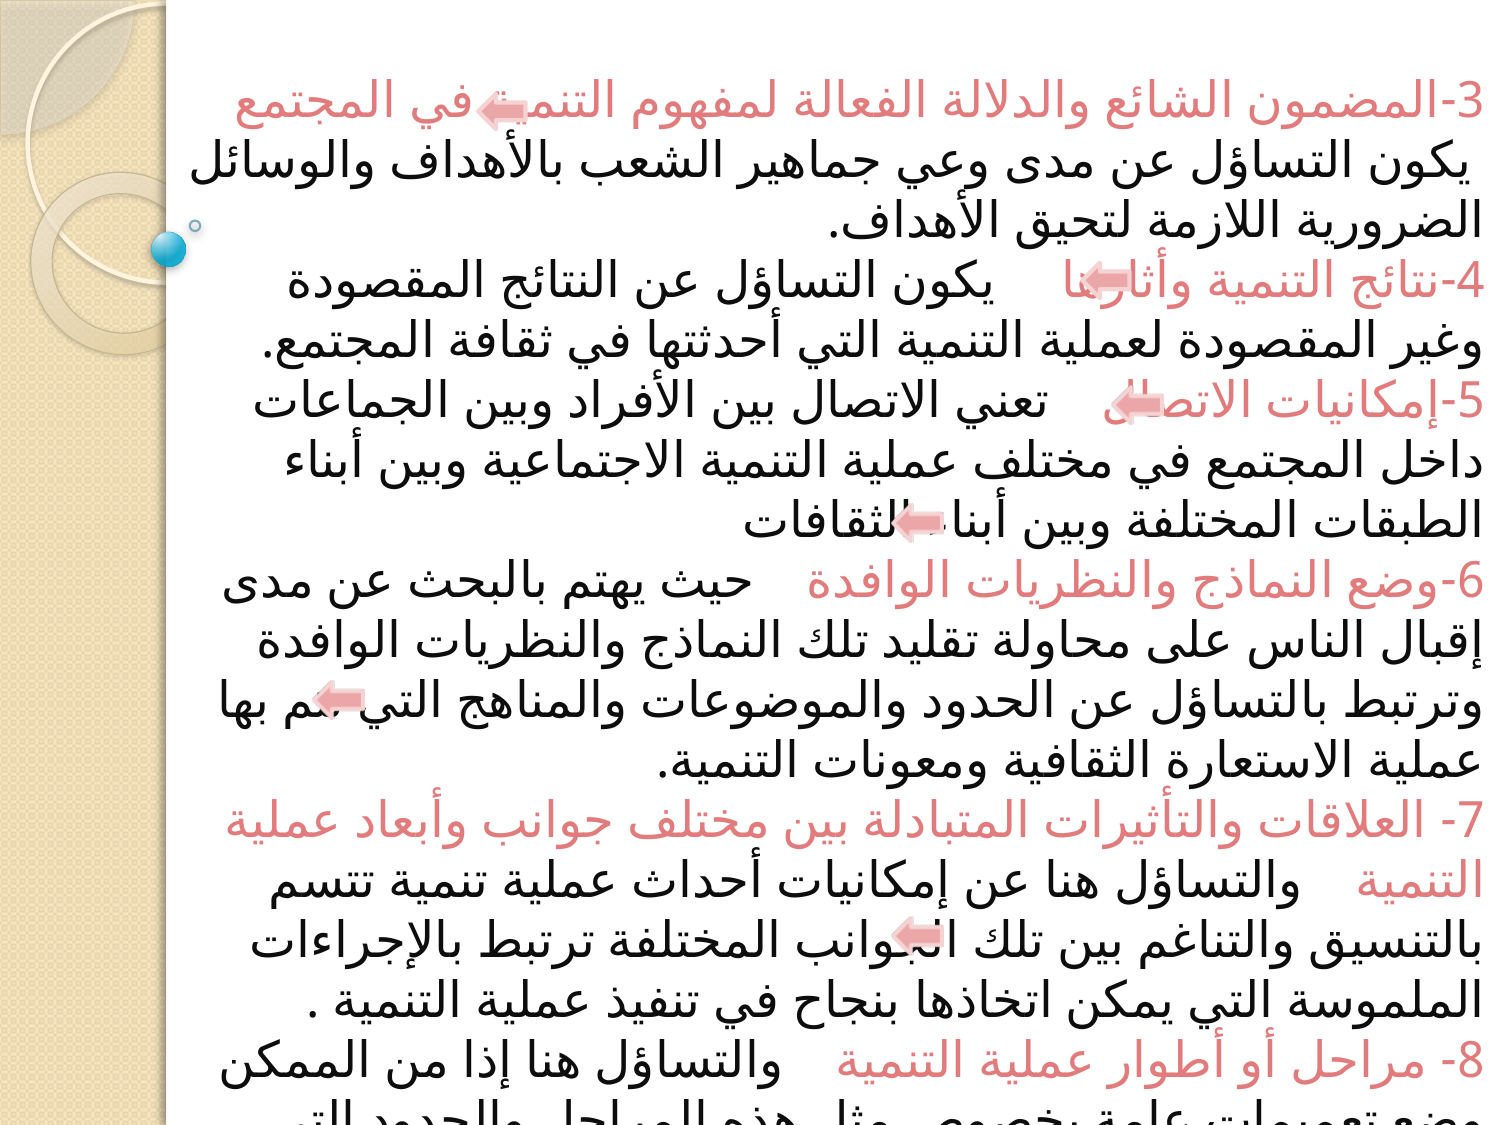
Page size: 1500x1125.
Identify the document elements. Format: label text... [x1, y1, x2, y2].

picture [1110, 385, 1164, 425]
picture [312, 680, 366, 720]
text_box [1080, 260, 1132, 301]
text_box 3-المضمون الشائع والدلالة الفعالة لمفهوم التنمية في المجتمع يكون التساؤل عن مدى وعي جماهير الشعب بالأهداف والوسائل الضرورية اللازمة لتحيق الأهداف. 4-نتائج التنمية وأثارها يكون التساؤل عن النتائج المقصودة وغير المقصودة لعملية التنمية التي أحدثتها في ثقافة المجتمع. 5-إمكانيات الاتصال تعني الاتصال بين الأفراد وبين الجماعات داخل المجتمع في مختلف عملية التنمية الاجتماعية وبين أبناء الطبقات المختلفة وبين أبناء الثقافات 6-وضع النماذج والنظريات الوافدة حيث يهتم بالبحث عن مدى إقبال الناس على محاولة تقليد تلك النماذج والنظريات الوافدة وترتبط بالتساؤل عن الحدود والموضوعات والمناهج التي تتم بها عملية الاستعارة الثقافية ومعونات التنمية. 7- العلاقات والتأثيرات المتبادلة بين مختلف جوانب وأبعاد عملية التنمية والتساؤل هنا عن إمكانيات أحداث عملية تنمية تتسم بالتنسيق والتناغم بين تلك الجوانب المختلفة ترتبط بالإجراءات الملموسة التي يمكن اتخاذها بنجاح في تنفيذ عملية التنمية . 8- مراحل أو أطوار عملية التنمية والتساؤل هنا إذا من الممكن وضع تعميمات عامة بخصوص مثل هذه المراحل والحدود التي تدور فيها تلك التعميمات وتغطيتها دون إخلال بالدقة والأمانة العملية وتحديد مستوى التنمية الذي توصل إليه المجتمع. [171, 0, 1500, 1125]
text_box [476, 91, 528, 132]
picture [891, 916, 944, 957]
picture [891, 503, 944, 543]
